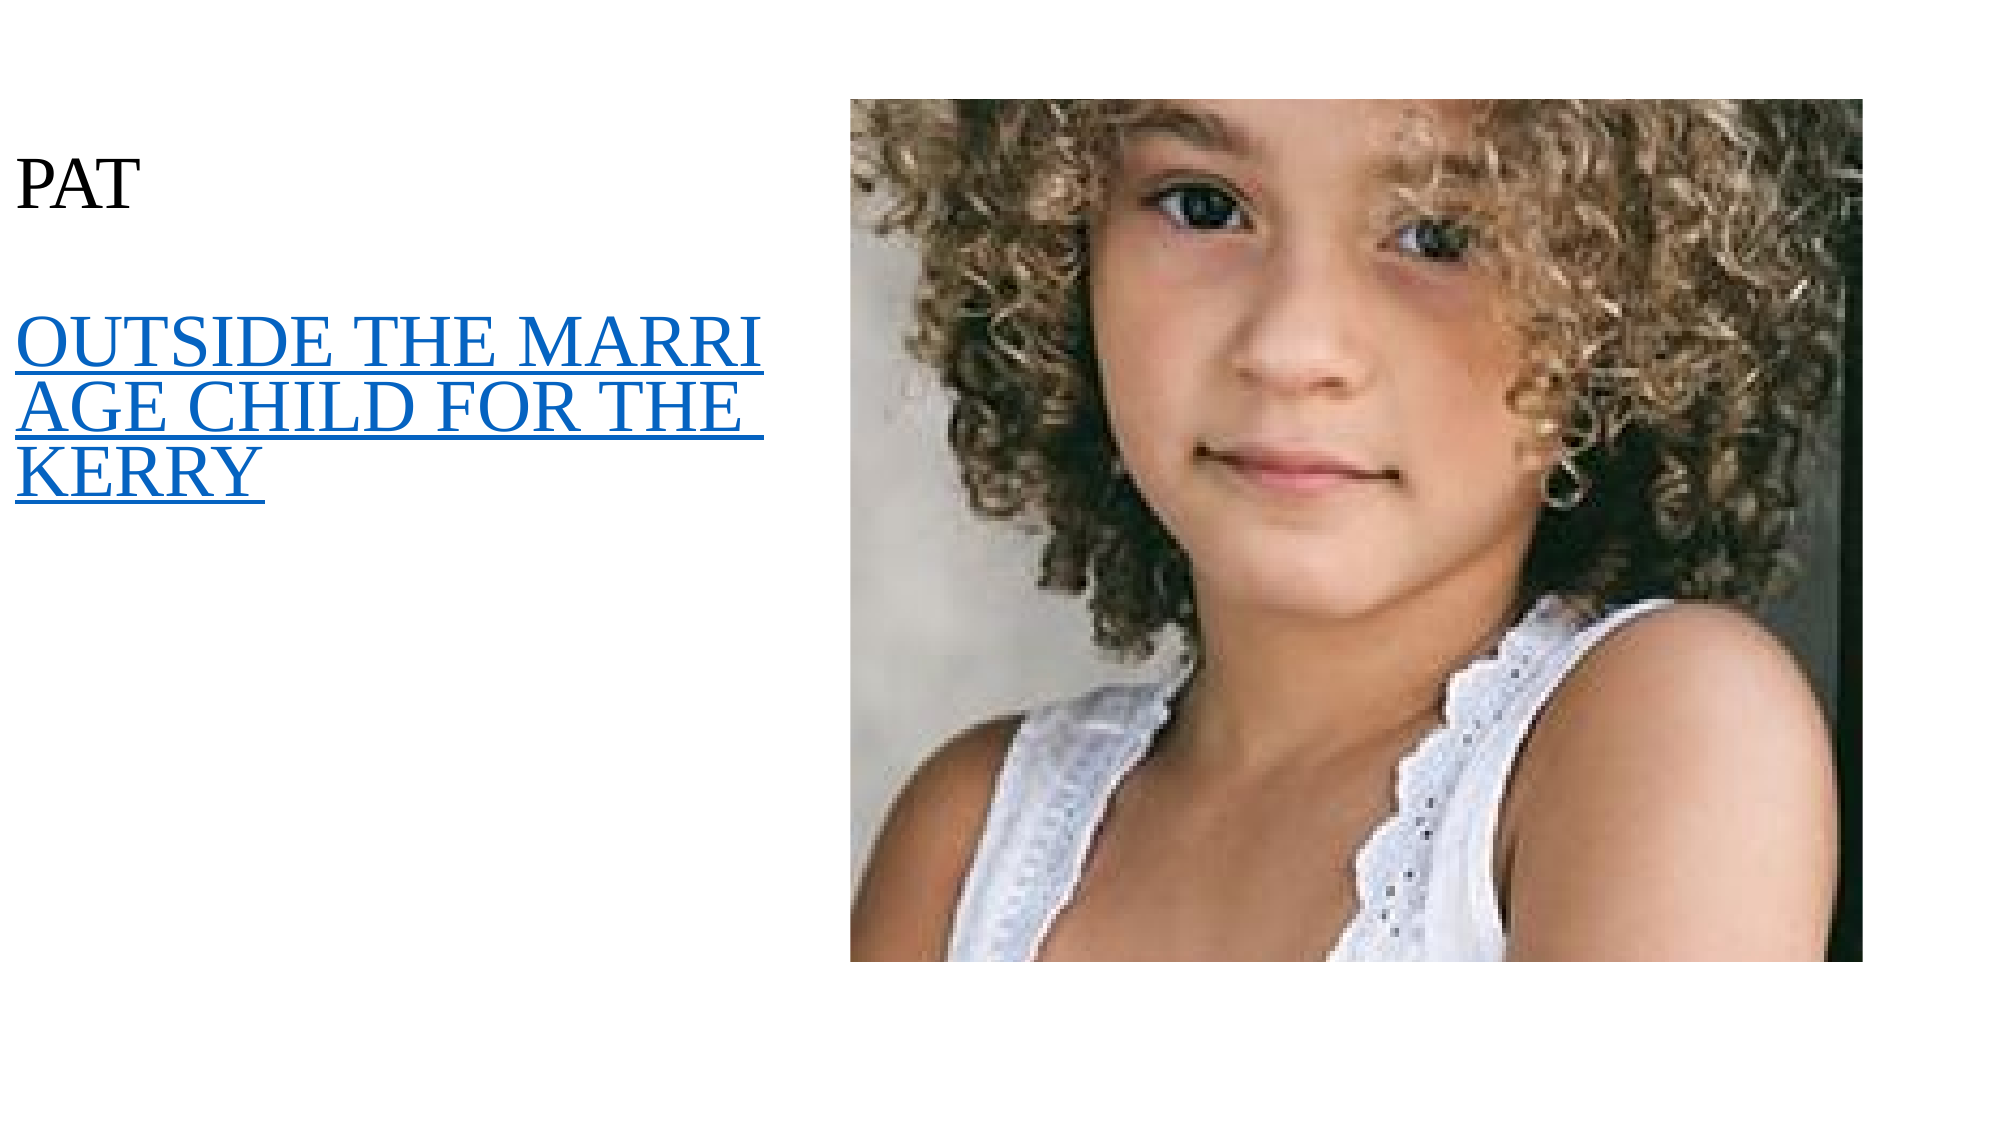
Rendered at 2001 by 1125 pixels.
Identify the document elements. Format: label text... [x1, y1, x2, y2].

picture [850, 99, 1863, 962]
list OUTSIDE THE MARRIAGE CHILD FOR THE KERRY [0, 294, 801, 962]
title PAT [0, 0, 783, 233]
